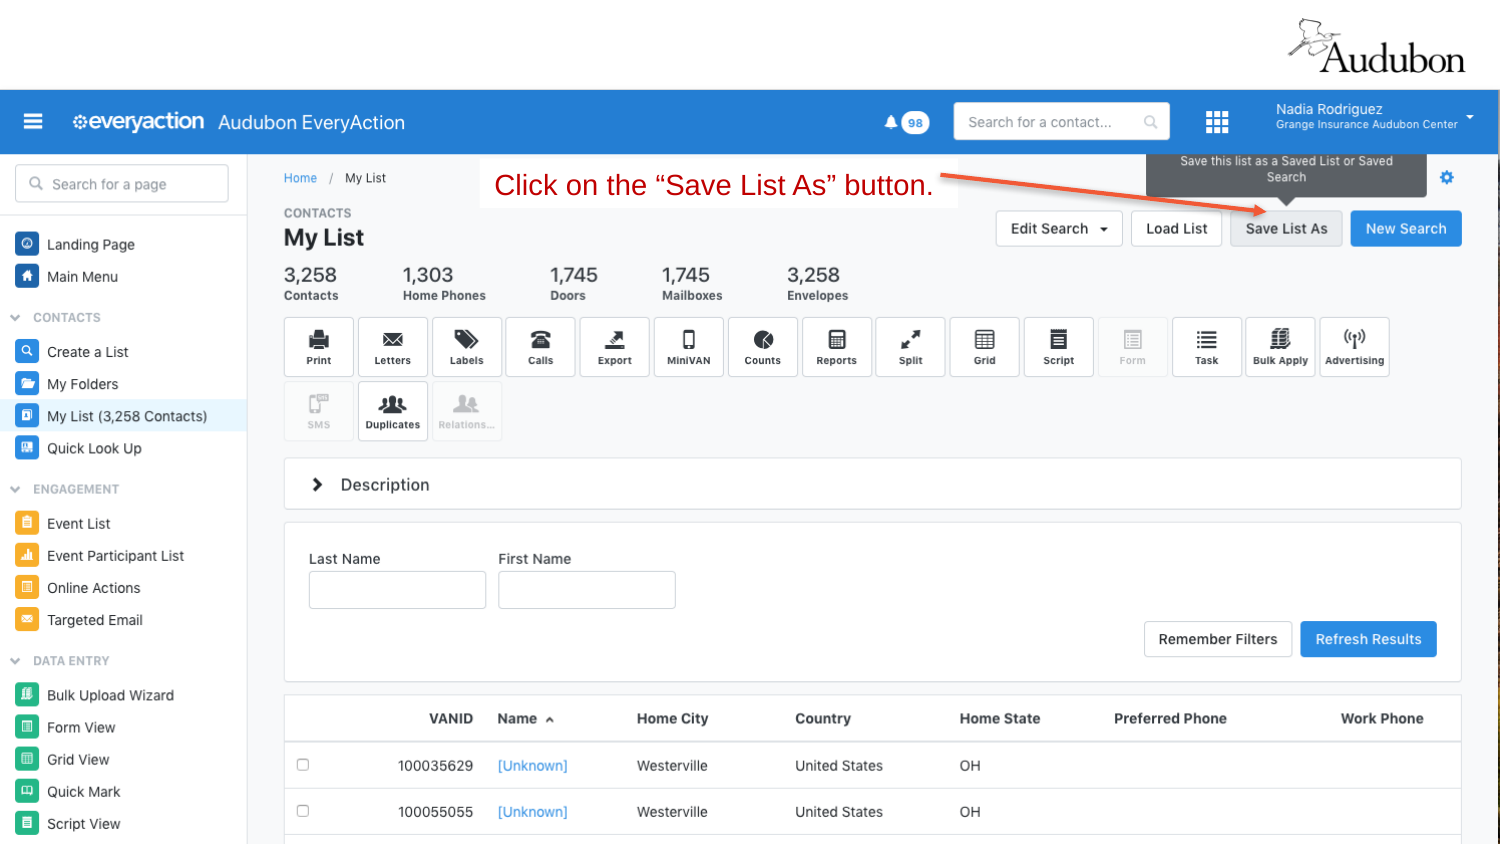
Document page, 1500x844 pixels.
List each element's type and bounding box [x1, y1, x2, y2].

picture [0, 89, 1500, 844]
text_box [940, 174, 1267, 213]
picture [1287, 18, 1466, 73]
